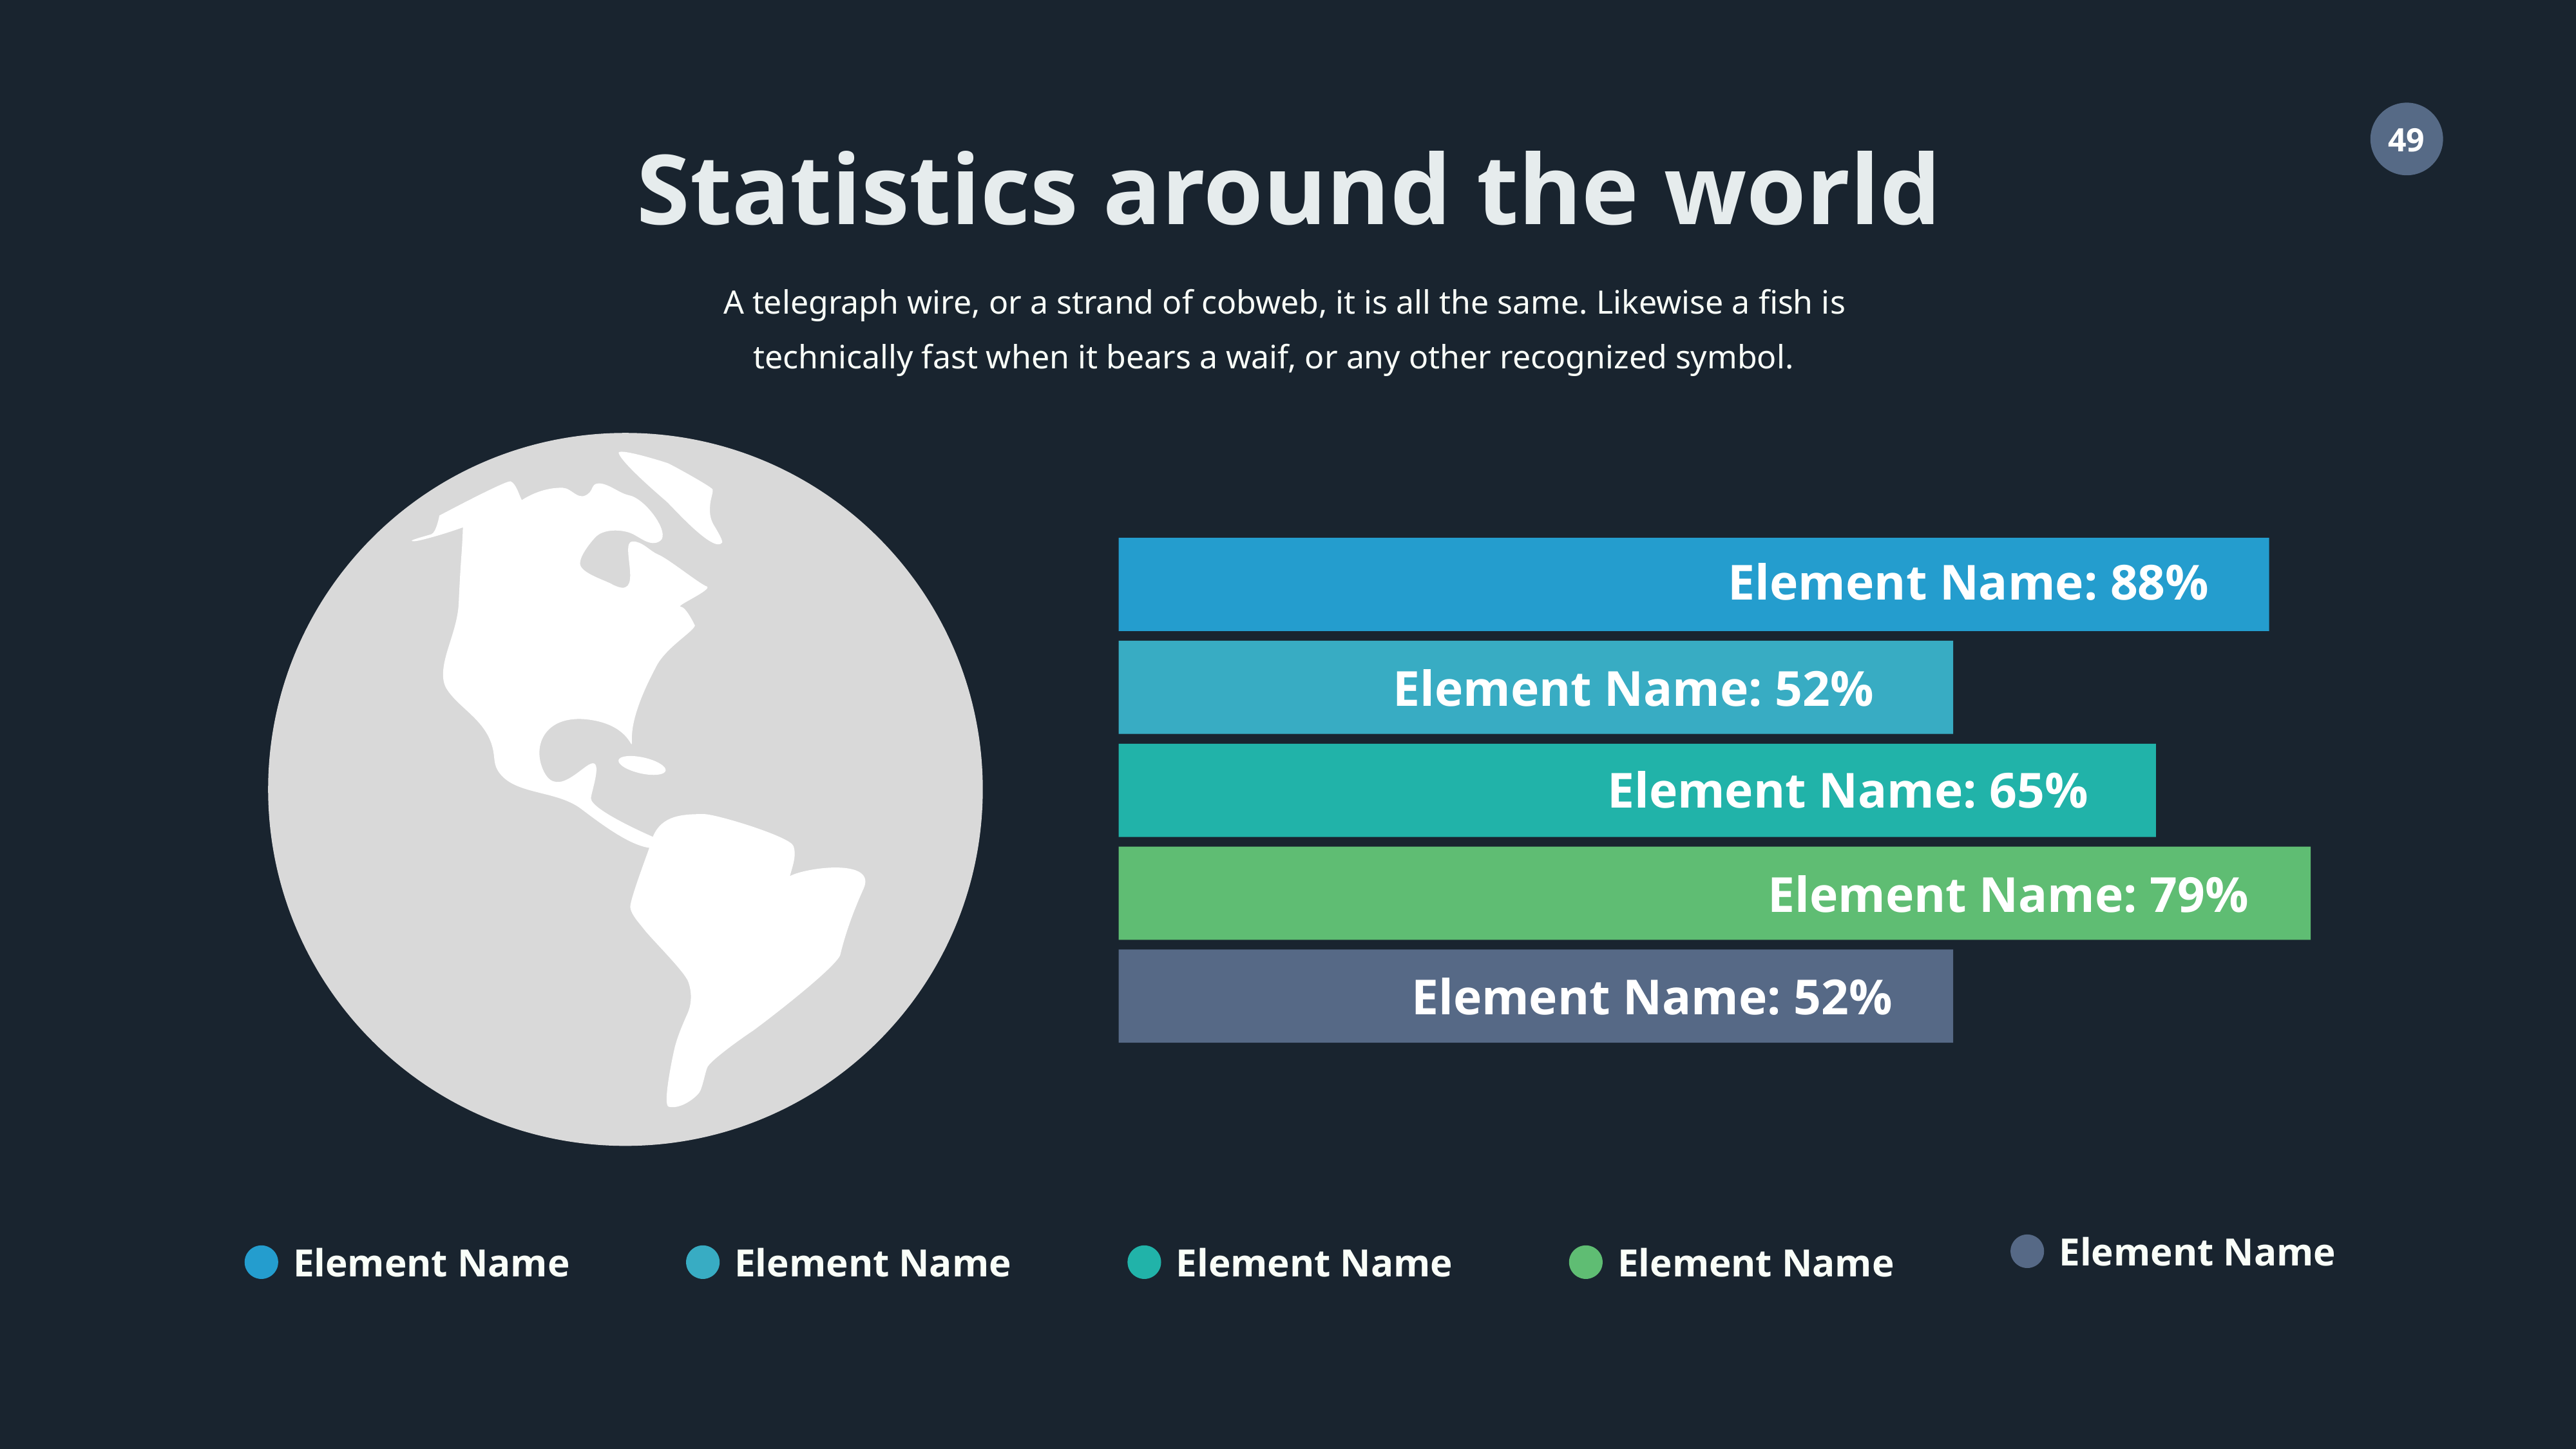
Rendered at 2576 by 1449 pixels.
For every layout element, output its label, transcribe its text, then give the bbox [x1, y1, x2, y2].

text_box A telegraph wire, or a strand of cobweb, it is all the same. Likewise a fish is technically fast when it bears a waif, or any other recognized symbol. [704, 260, 1865, 380]
text_box [1127, 1244, 1162, 1280]
text_box Element Name [725, 1235, 1021, 1289]
text_box [243, 1244, 279, 1280]
text_box [1568, 1244, 1603, 1280]
text_box [685, 1244, 721, 1280]
text_box Element Name [1608, 1235, 1904, 1289]
text_box Element Name [1167, 1235, 1463, 1289]
text_box [2010, 1233, 2045, 1269]
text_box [268, 433, 2311, 1146]
text_box Statistics around the world [627, 123, 1951, 249]
text_box Element Name [283, 1235, 580, 1289]
text_box Element Name [2049, 1224, 2345, 1278]
